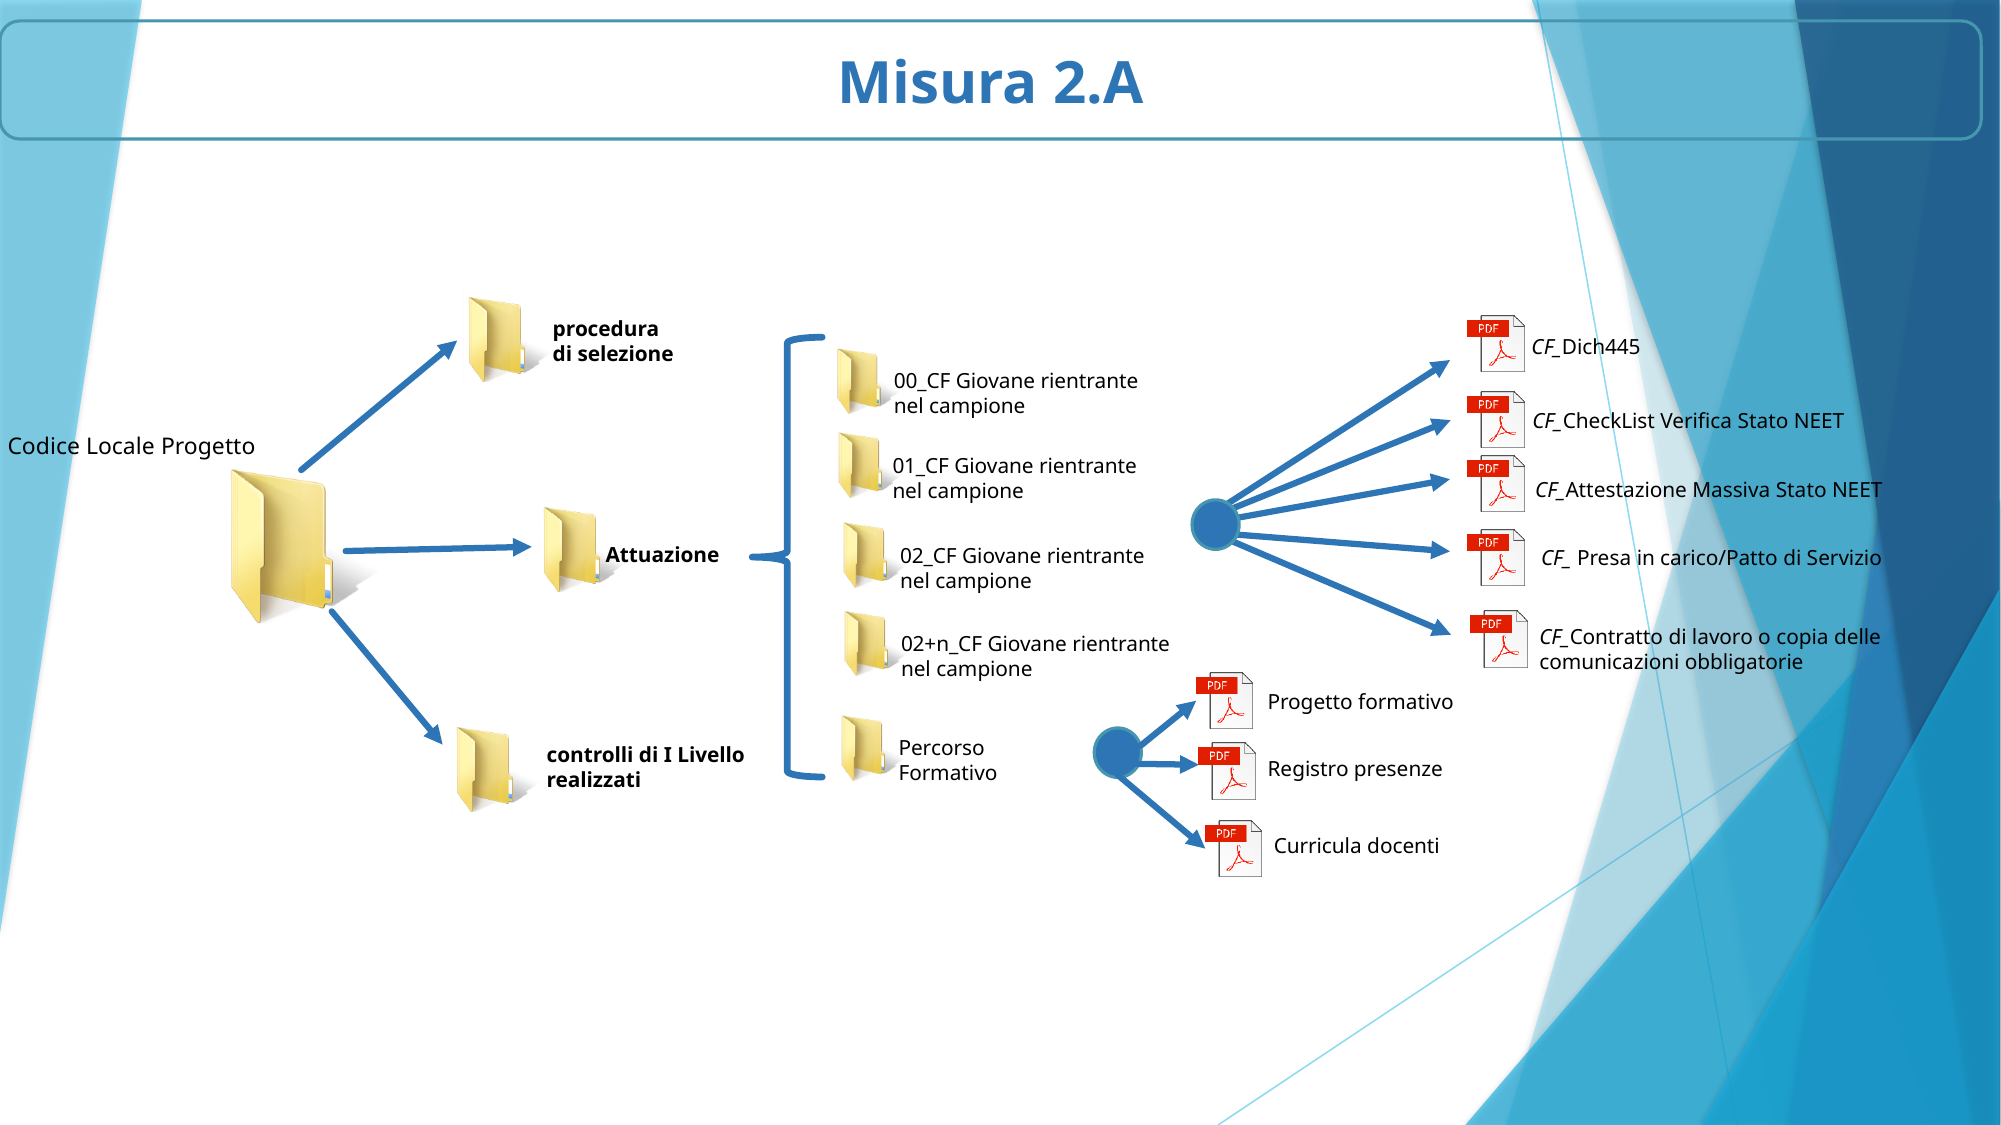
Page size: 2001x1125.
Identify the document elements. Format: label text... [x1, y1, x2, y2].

text_box Misura 2.A [0, 19, 1983, 141]
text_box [0, 286, 1911, 878]
